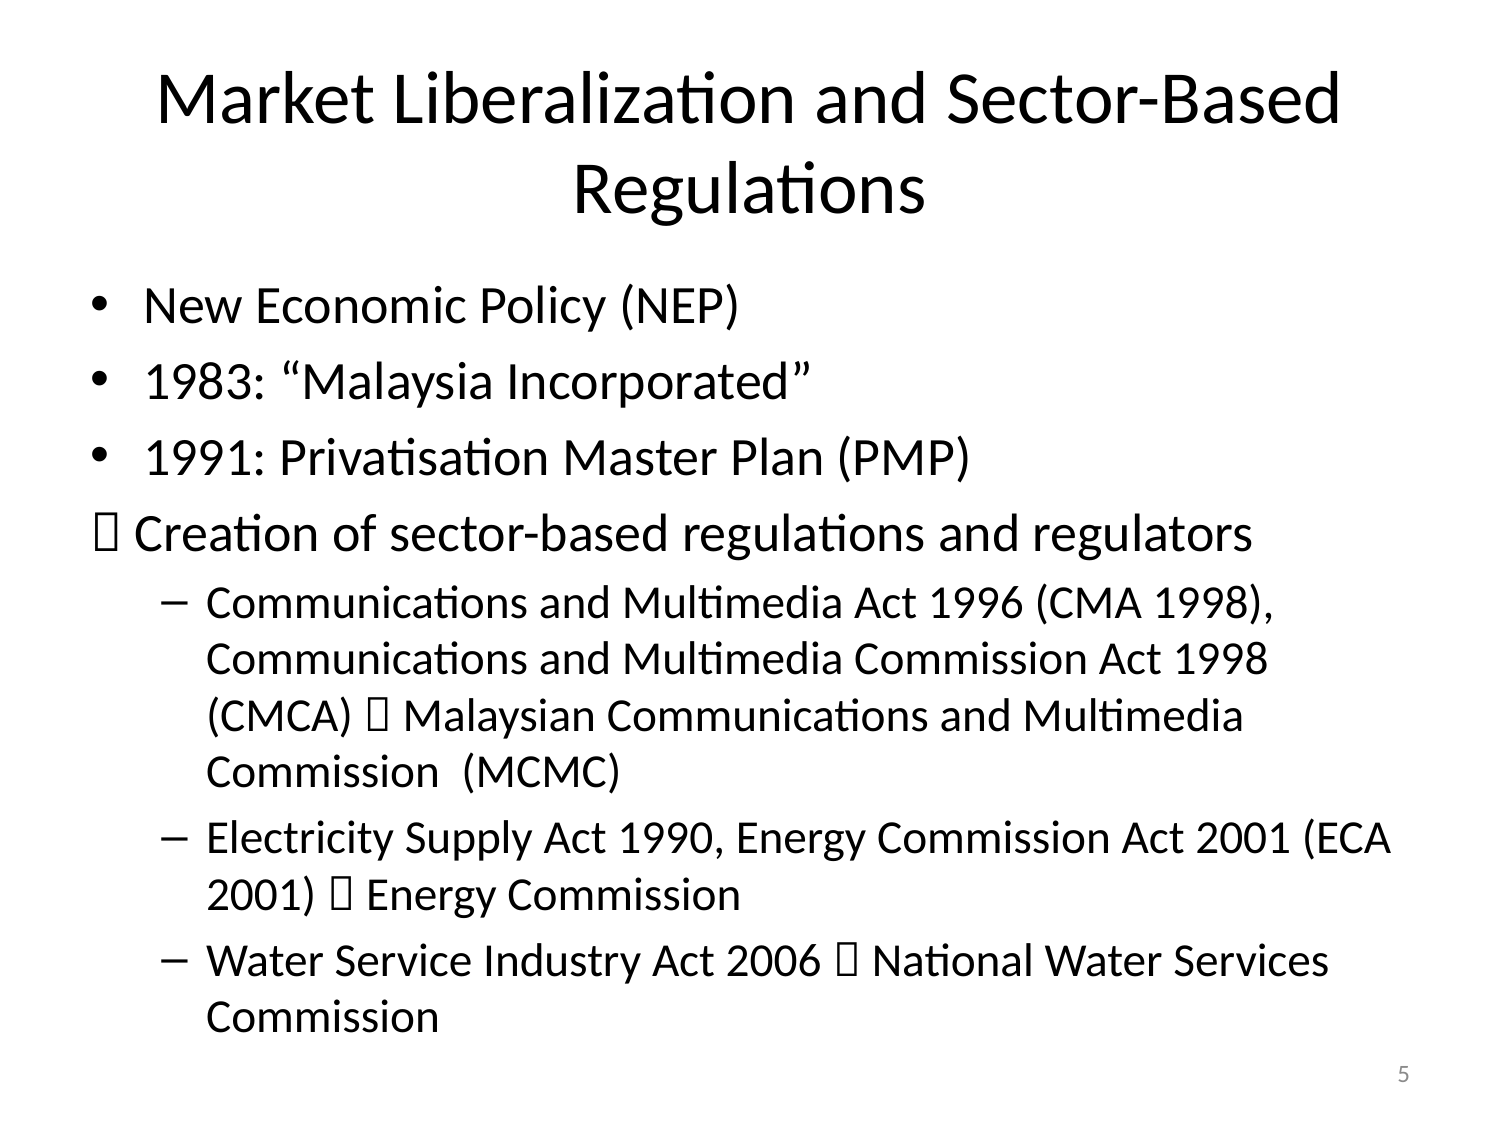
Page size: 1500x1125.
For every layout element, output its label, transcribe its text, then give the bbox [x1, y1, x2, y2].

slide_number 5 [1074, 1042, 1425, 1103]
list New Economic Policy (NEP) 1983: “Malaysia Incorporated” 1991: Privatisation Master Plan (PMP)  Creation of sector-based regulations and regulators Communications and Multimedia Act 1996 (CMA 1998), Communications and Multimedia Commission Act 1998 (CMCA)  Malaysian Communications and Multimedia Commission (MCMC) Electricity Supply Act 1990, Energy Commission Act 2001 (ECA 2001)  Energy Commission Water Service Industry Act 2006  National Water Services Commission [75, 262, 1425, 1055]
title Market Liberalization and Sector-Based Regulations [75, 45, 1425, 233]
